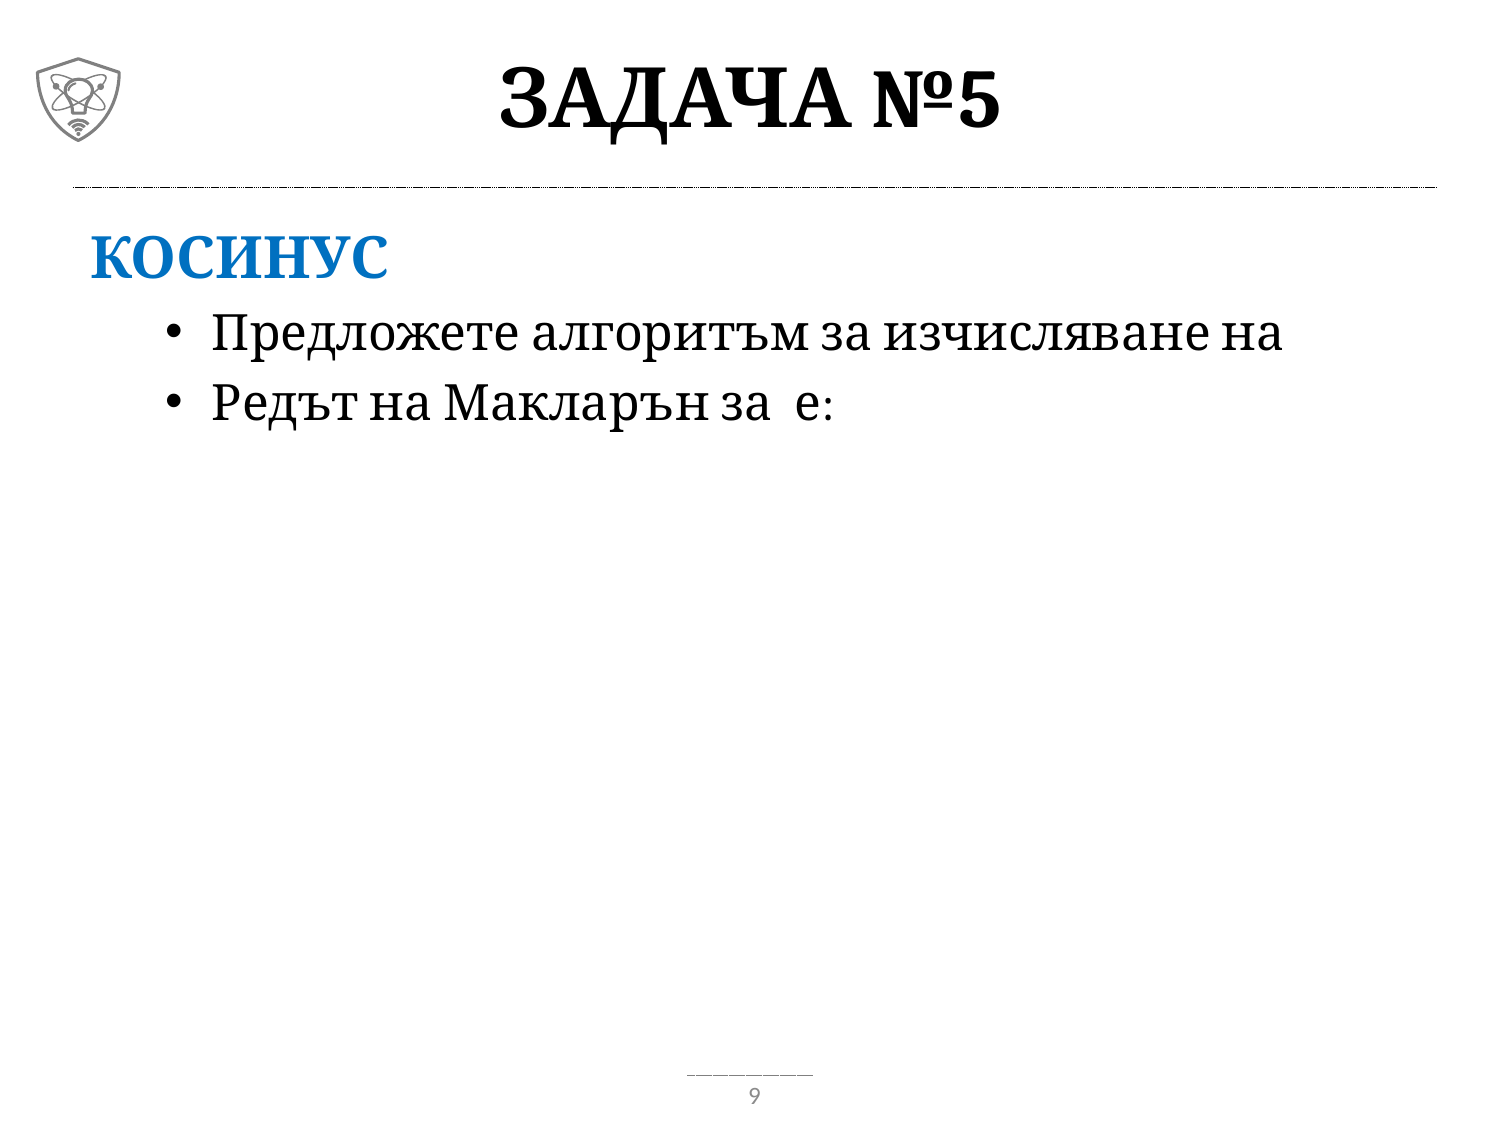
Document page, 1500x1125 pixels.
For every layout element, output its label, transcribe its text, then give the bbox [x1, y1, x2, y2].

title Задача №5 [0, 0, 1500, 188]
slide_number 9 [579, 1065, 930, 1125]
